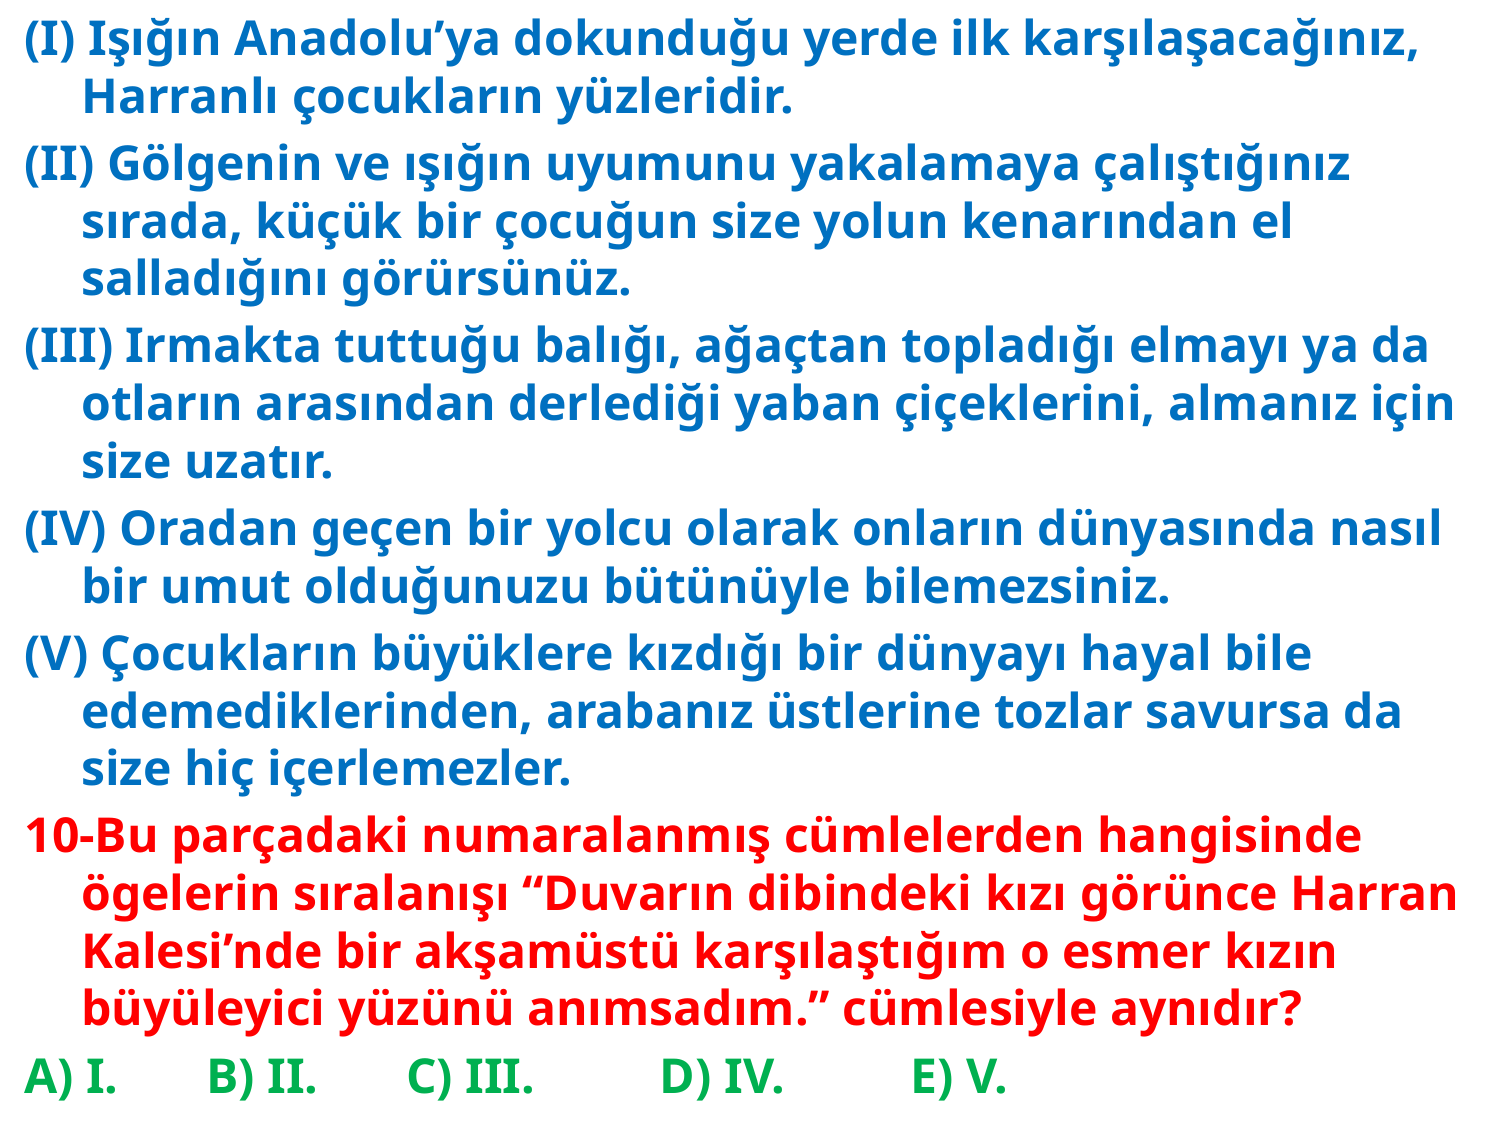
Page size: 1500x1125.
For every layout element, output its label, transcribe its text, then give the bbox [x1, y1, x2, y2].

list (I) Işığın Anadolu’ya dokunduğu yerde ilk karşılaşacağınız, Harranlı çocukların yüzleridir. (II) Gölgenin ve ışığın uyumunu yakalamaya çalıştığınız sırada, küçük bir çocuğun size yolun kenarından el salladığını görürsünüz. (III) Irmakta tuttuğu balığı, ağaçtan topladığı elmayı ya da otların arasından derlediği yaban çiçeklerini, almanız için size uzatır. (IV) Oradan geçen bir yolcu olarak onların dünyasında nasıl bir umut olduğunuzu bütünüyle bilemezsiniz. (V) Çocukların büyüklere kızdığı bir dünyayı hayal bile edemediklerinden, arabanız üstlerine tozlar savursa da size hiç içerlemezler. 10-Bu parçadaki numaralanmış cümlelerden hangisinde ögelerin sıralanışı “Duvarın dibindeki kızı görünce Harran Kalesi’nde bir akşamüstü karşılaştığım o esmer kızın büyüleyici yüzünü anımsadım.” cümlesiyle aynıdır? A) I. B) II. C) III. D) IV. E) V. [0, 0, 1500, 1125]
